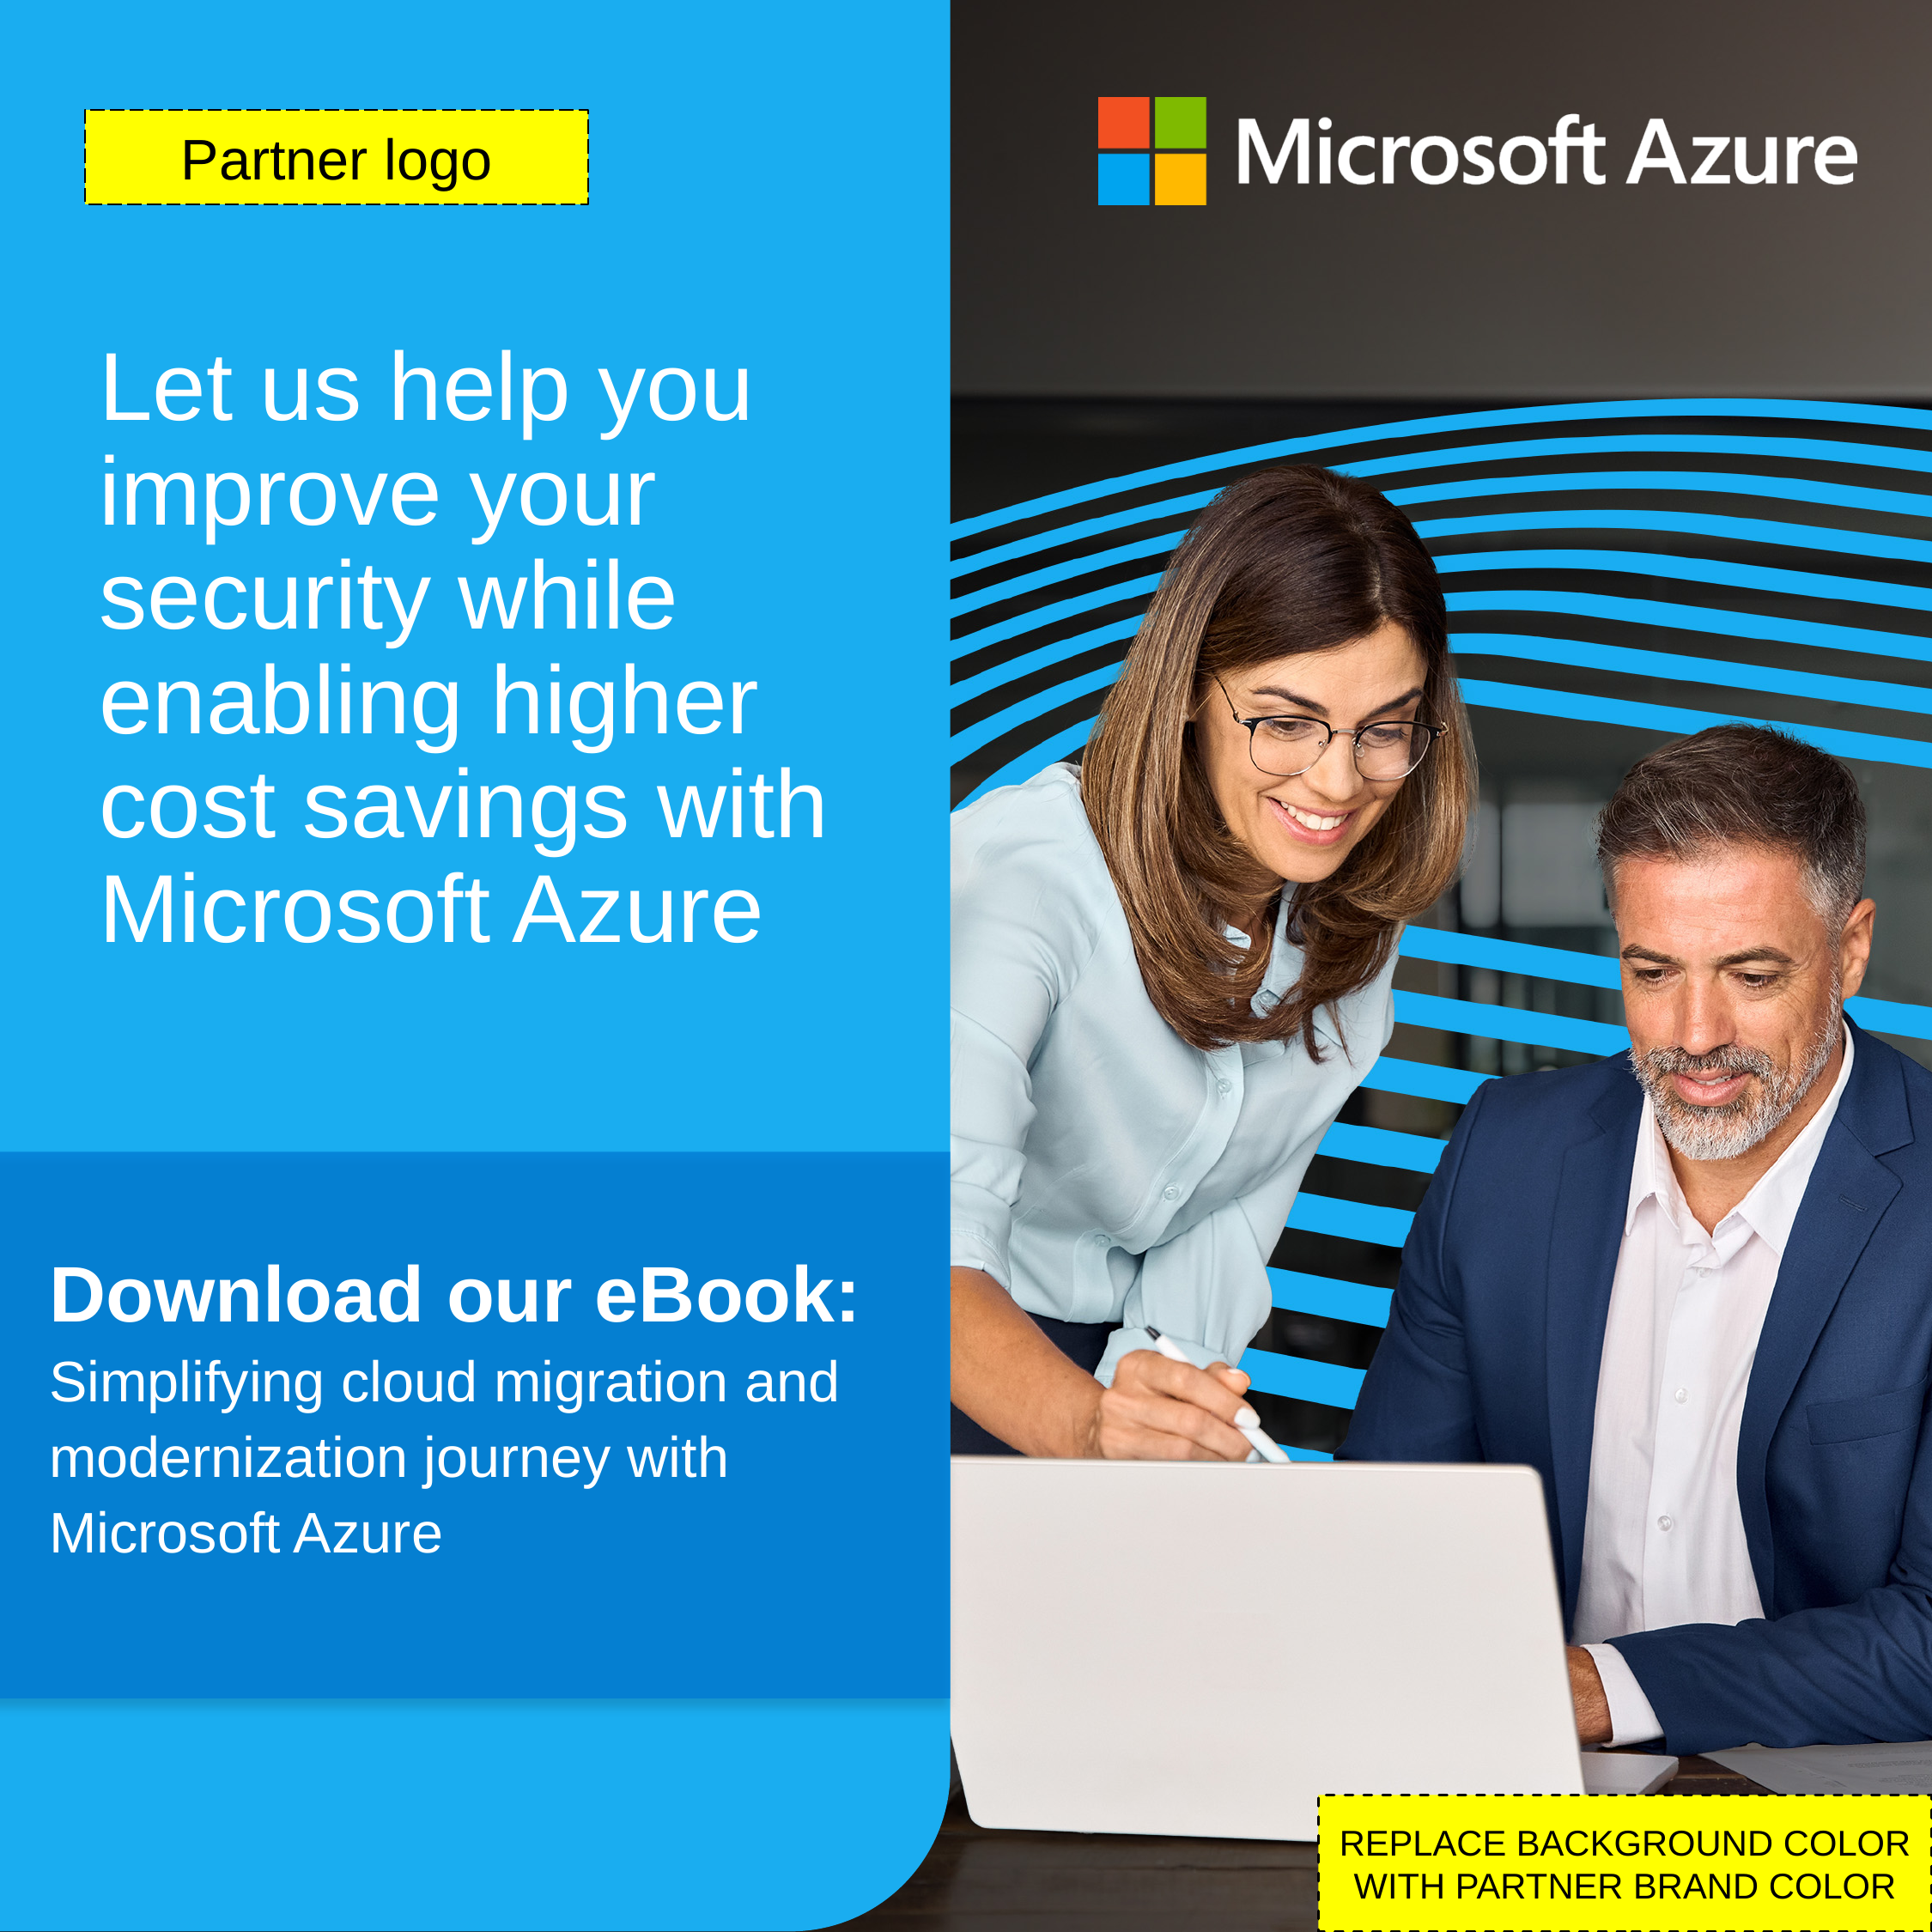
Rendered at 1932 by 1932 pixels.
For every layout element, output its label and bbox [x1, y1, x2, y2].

picture [0, 0, 1932, 1932]
text_box [0, 1151, 951, 1698]
